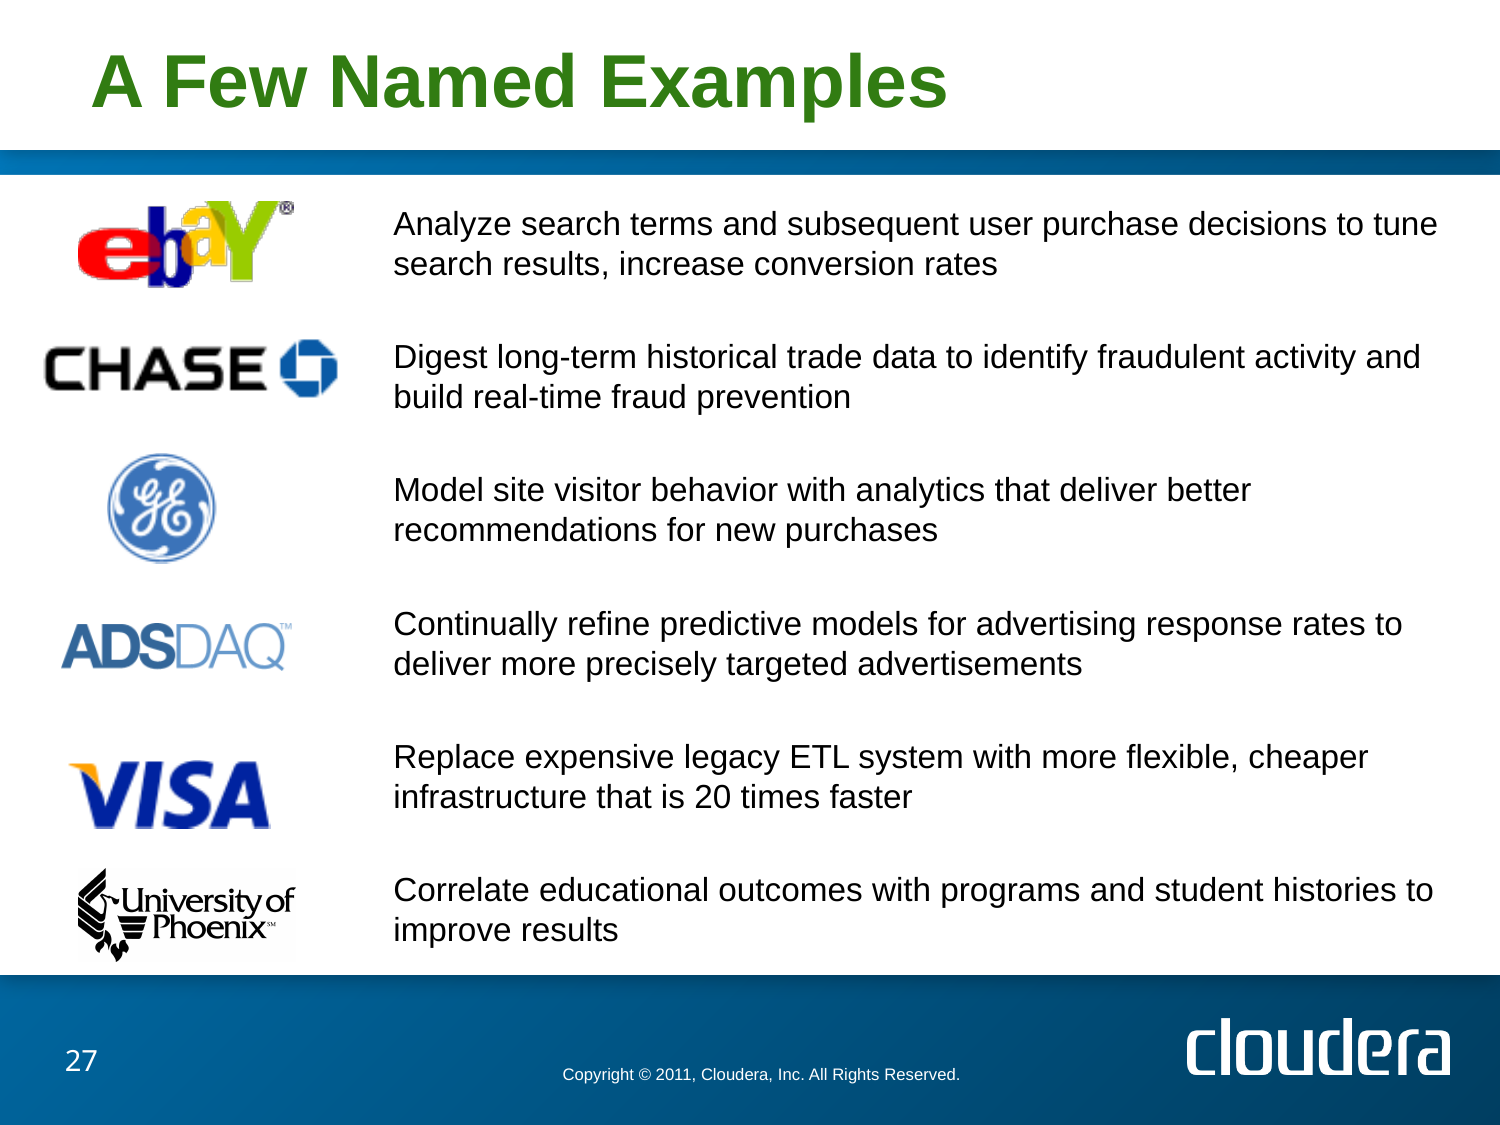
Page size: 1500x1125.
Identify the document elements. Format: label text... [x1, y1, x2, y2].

picture [78, 867, 296, 962]
picture [67, 760, 271, 829]
picture [78, 200, 295, 290]
slide_number 27 [50, 1031, 400, 1092]
picture [61, 623, 292, 671]
title A Few Named Examples [75, 24, 1425, 130]
footer Copyright © 2011, Cloudera, Inc. All Rights Reserved. [458, 1053, 1066, 1094]
picture [41, 338, 356, 400]
picture [1187, 1018, 1450, 1075]
list Analyze search terms and subsequent user purchase decisions to tune search results, increase conversion rates Digest long-term historical trade data to identify fraudulent activity and build real-time fraud prevention Model site visitor behavior with analytics that deliver better recommendations for new purchases Continually refine predictive models for advertising response rates to deliver more precisely targeted advertisements Replace expensive legacy ETL system with more flexible, cheaper infrastructure that is 20 times faster Correlate educational outcomes with programs and student histories to improve results [378, 194, 1461, 1006]
picture [106, 453, 235, 565]
